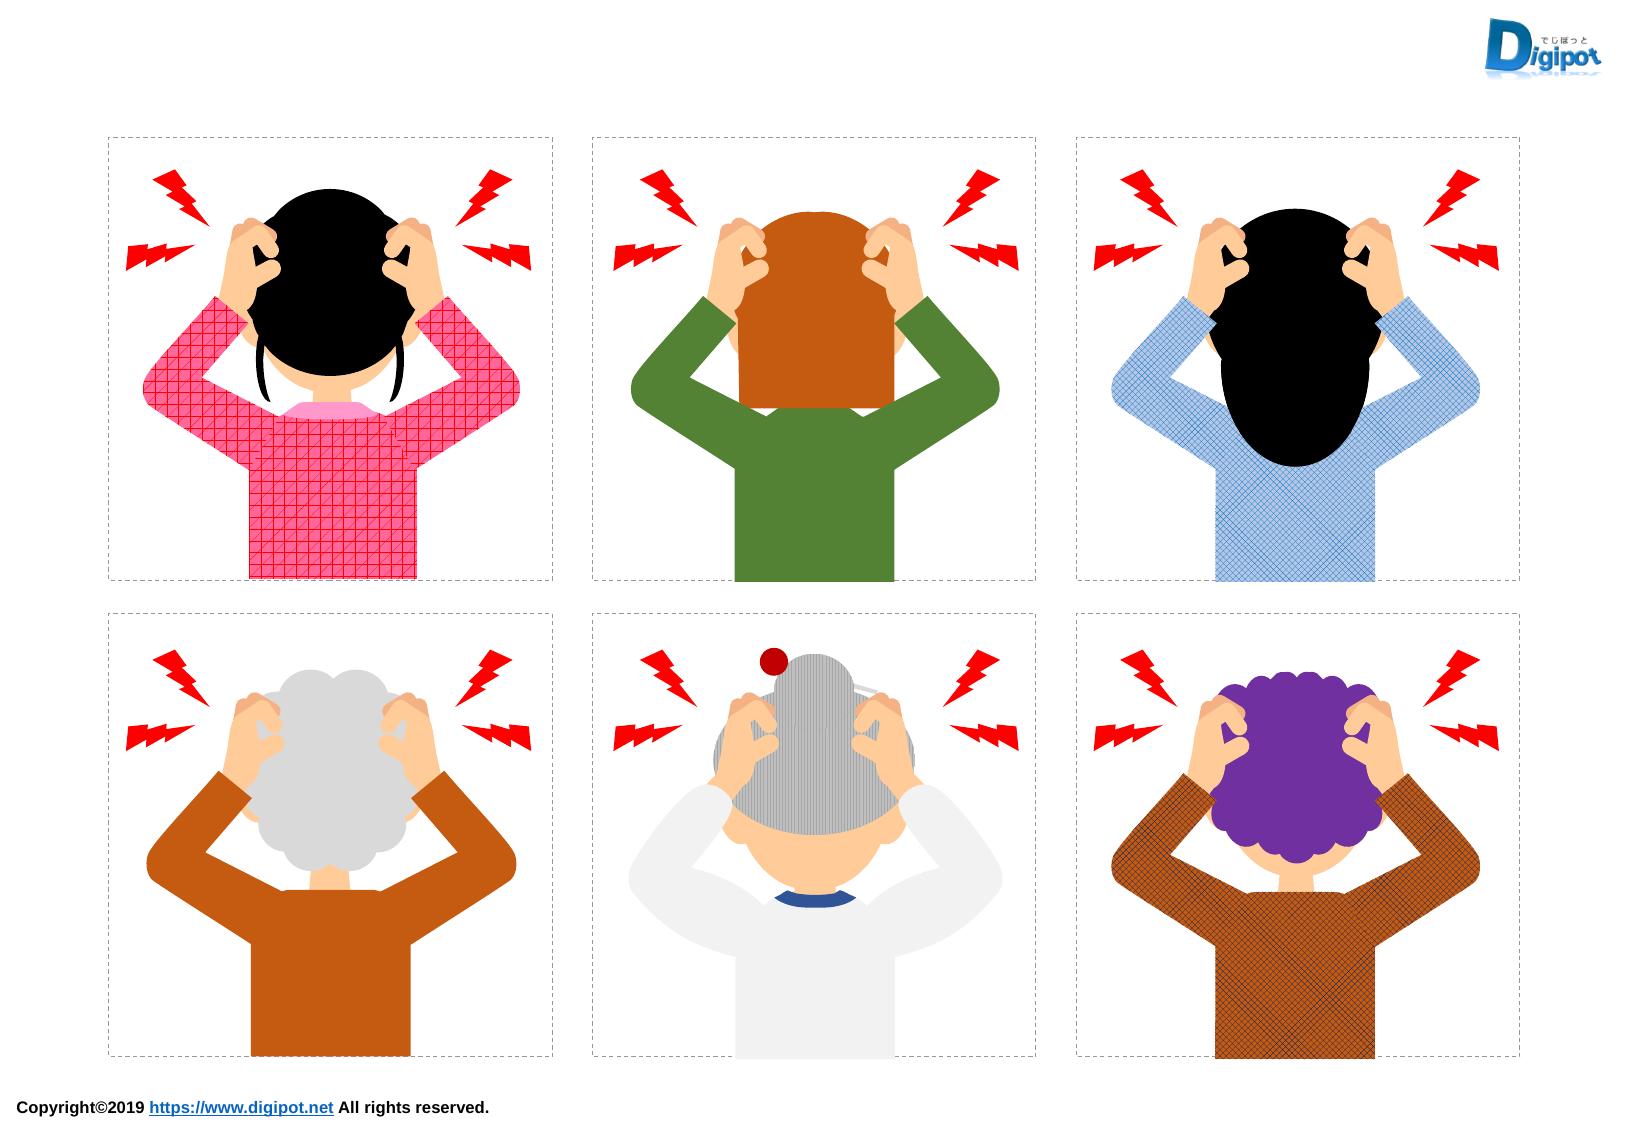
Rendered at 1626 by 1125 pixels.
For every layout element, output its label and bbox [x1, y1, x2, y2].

text_box [643, 211, 987, 583]
text_box [1124, 208, 1468, 583]
text_box [954, 169, 1001, 211]
text_box [478, 649, 513, 669]
text_box [1120, 169, 1165, 208]
text_box [1093, 244, 1124, 271]
text_box [640, 647, 991, 1060]
text_box [639, 169, 686, 211]
text_box [991, 724, 1019, 752]
text_box [991, 655, 1001, 666]
text_box [1120, 649, 1155, 671]
text_box [159, 669, 504, 1057]
text_box [504, 724, 532, 752]
picture [1485, 18, 1602, 82]
text_box [987, 244, 1019, 271]
text_box [1446, 649, 1481, 671]
text_box [125, 724, 159, 752]
text_box [1468, 244, 1499, 271]
text_box [1124, 671, 1468, 1060]
text_box [152, 649, 187, 669]
text_box [155, 189, 508, 580]
text_box [125, 244, 155, 271]
text_box [152, 169, 187, 189]
text_box [1093, 724, 1124, 752]
text_box [613, 724, 640, 752]
text_box [1436, 169, 1481, 208]
text_box [508, 244, 532, 271]
text_box [613, 244, 643, 271]
text_box [1468, 724, 1499, 752]
text_box [478, 169, 513, 189]
